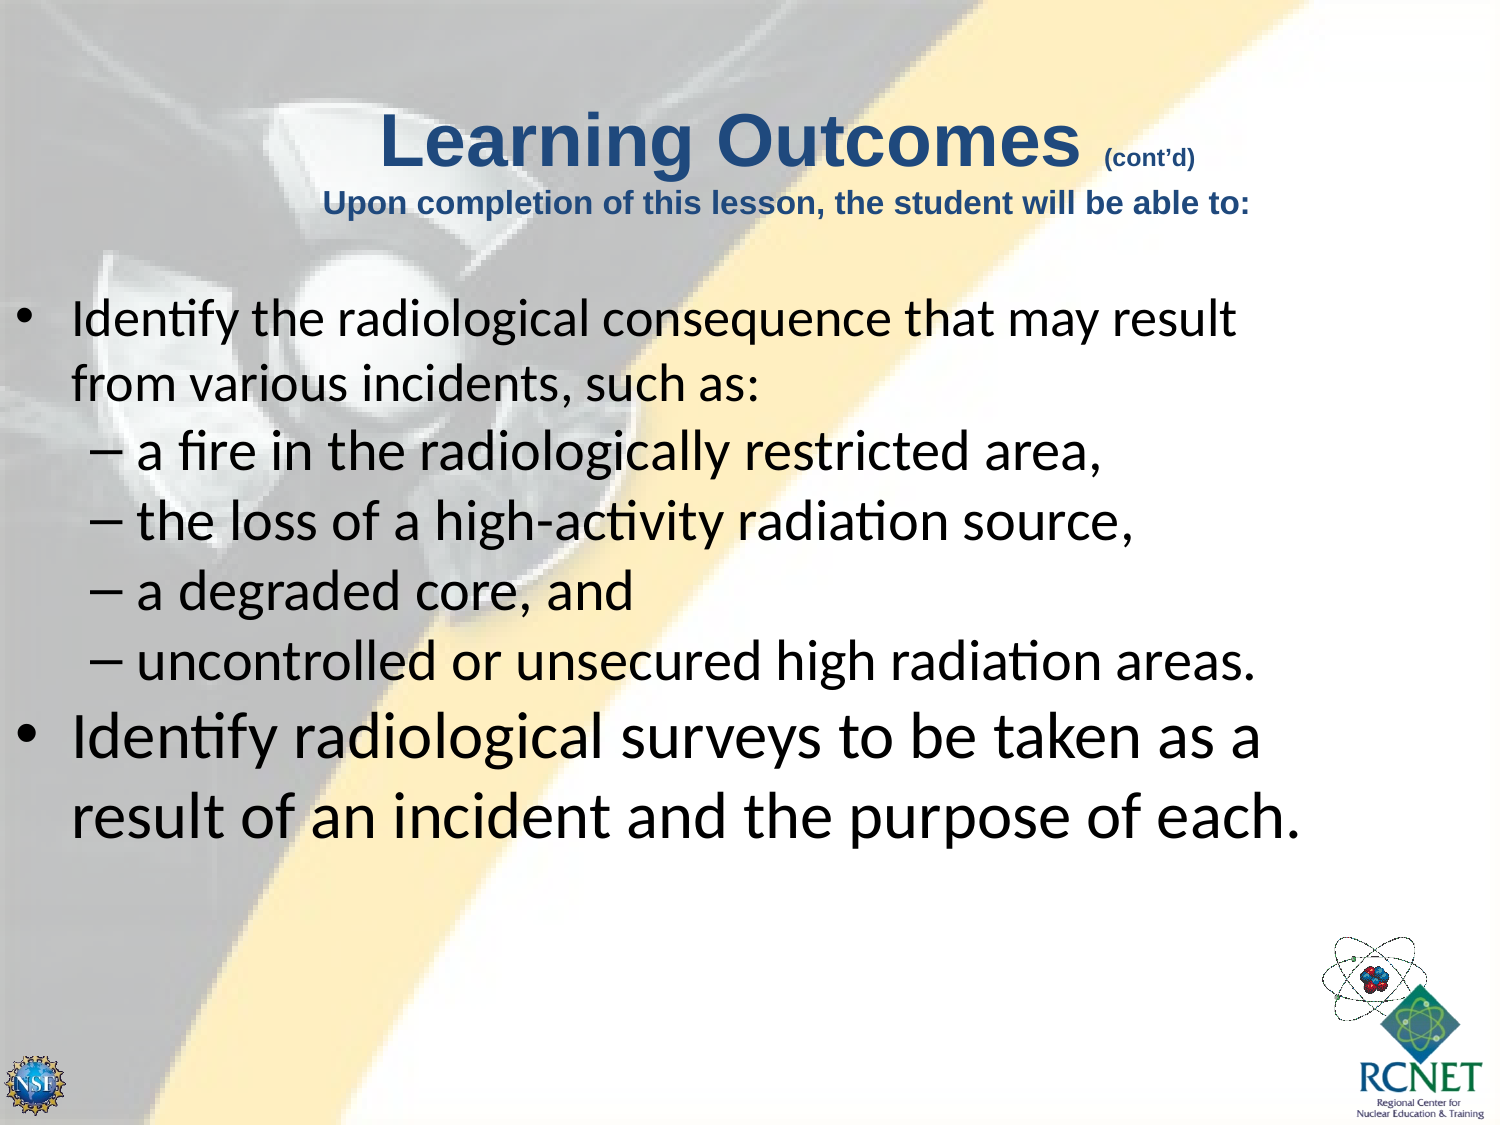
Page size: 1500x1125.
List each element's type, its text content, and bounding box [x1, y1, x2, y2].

text_box Learning Outcomes (cont’d) Upon completion of this lesson, the student will be able to: [200, 62, 1375, 250]
picture [0, 1056, 75, 1116]
picture [1322, 937, 1500, 1125]
list Identify the radiological consequence that may result from various incidents, such as: a fire in the radiologically restricted area, the loss of a high-activity radiation source, a degraded core, and uncontrolled or unsecured high radiation areas. Identify radiological surveys to be taken as a result of an incident and the purpose of each. [0, 275, 1350, 1013]
